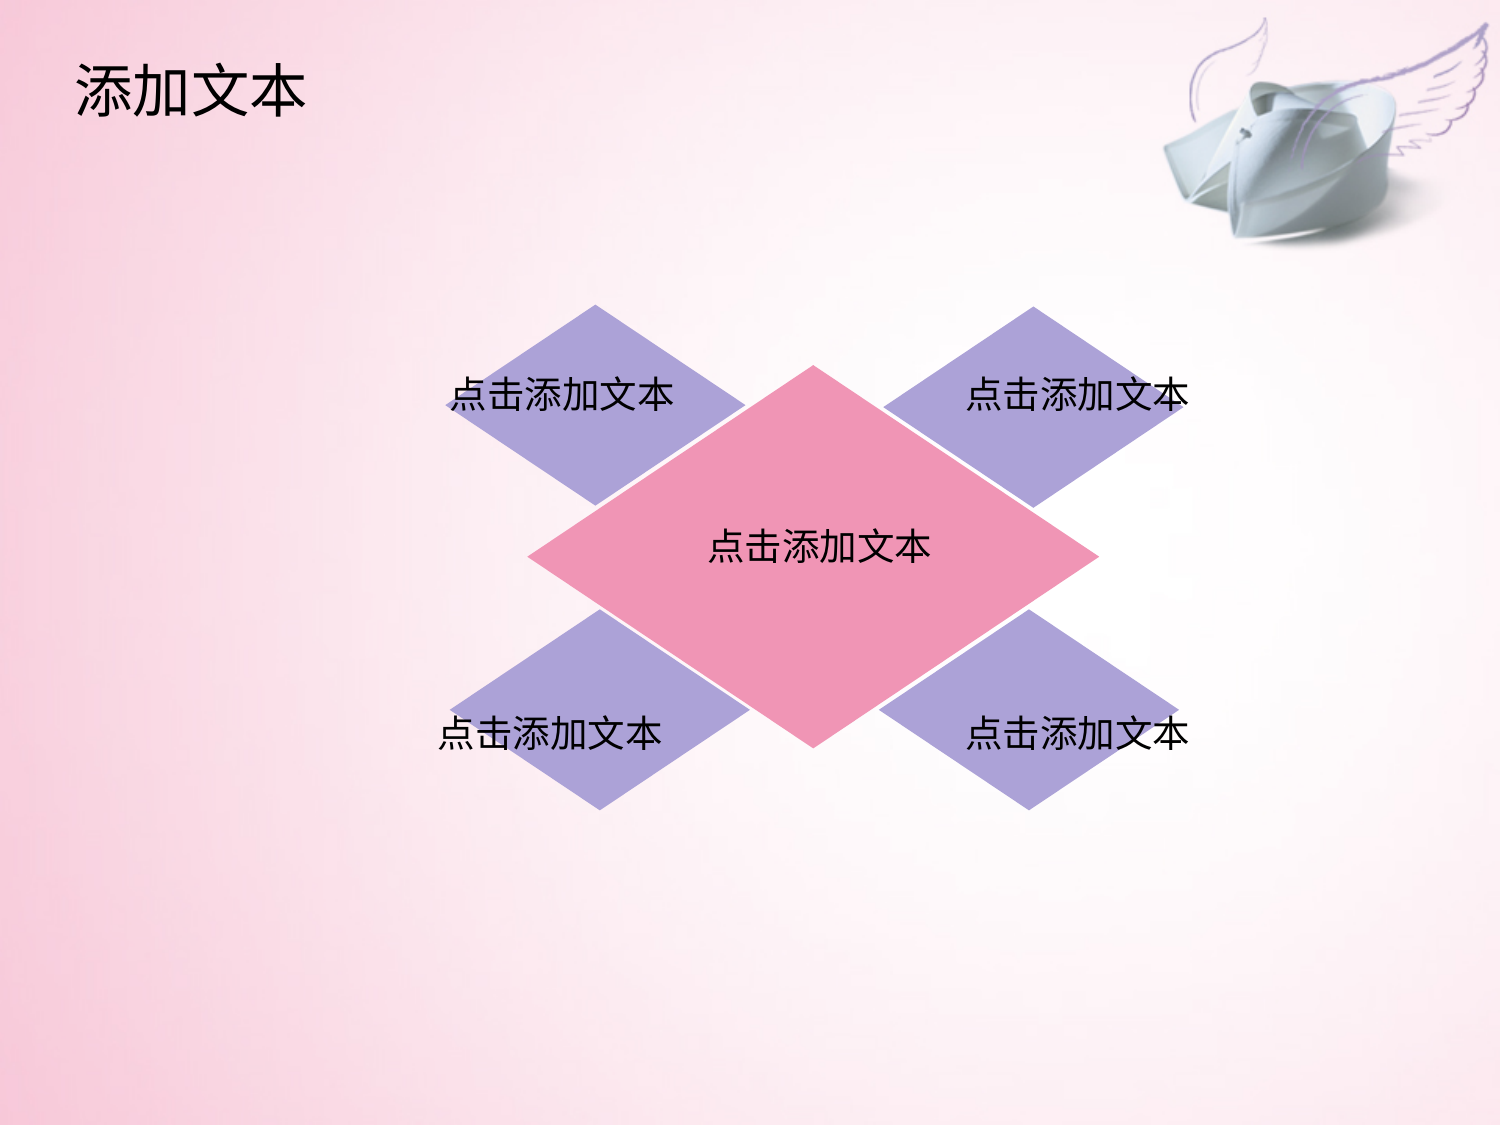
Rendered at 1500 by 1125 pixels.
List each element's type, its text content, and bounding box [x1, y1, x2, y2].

text_box [525, 763, 675, 813]
text_box 点击添加文本 [692, 515, 948, 576]
text_box 点击添加文本 [950, 703, 1206, 763]
text_box 点击添加文本 [423, 703, 678, 763]
text_box [468, 365, 748, 508]
text_box [876, 607, 1173, 760]
text_box [954, 763, 1104, 813]
text_box 点击添加文本 [434, 363, 690, 423]
text_box [456, 607, 753, 761]
text_box 点击添加文本 [950, 363, 1206, 423]
text_box [525, 363, 1102, 751]
picture [0, 0, 1500, 1125]
text_box [881, 304, 1164, 510]
text_box [504, 302, 687, 363]
text_box 添加文本 [60, 46, 323, 132]
